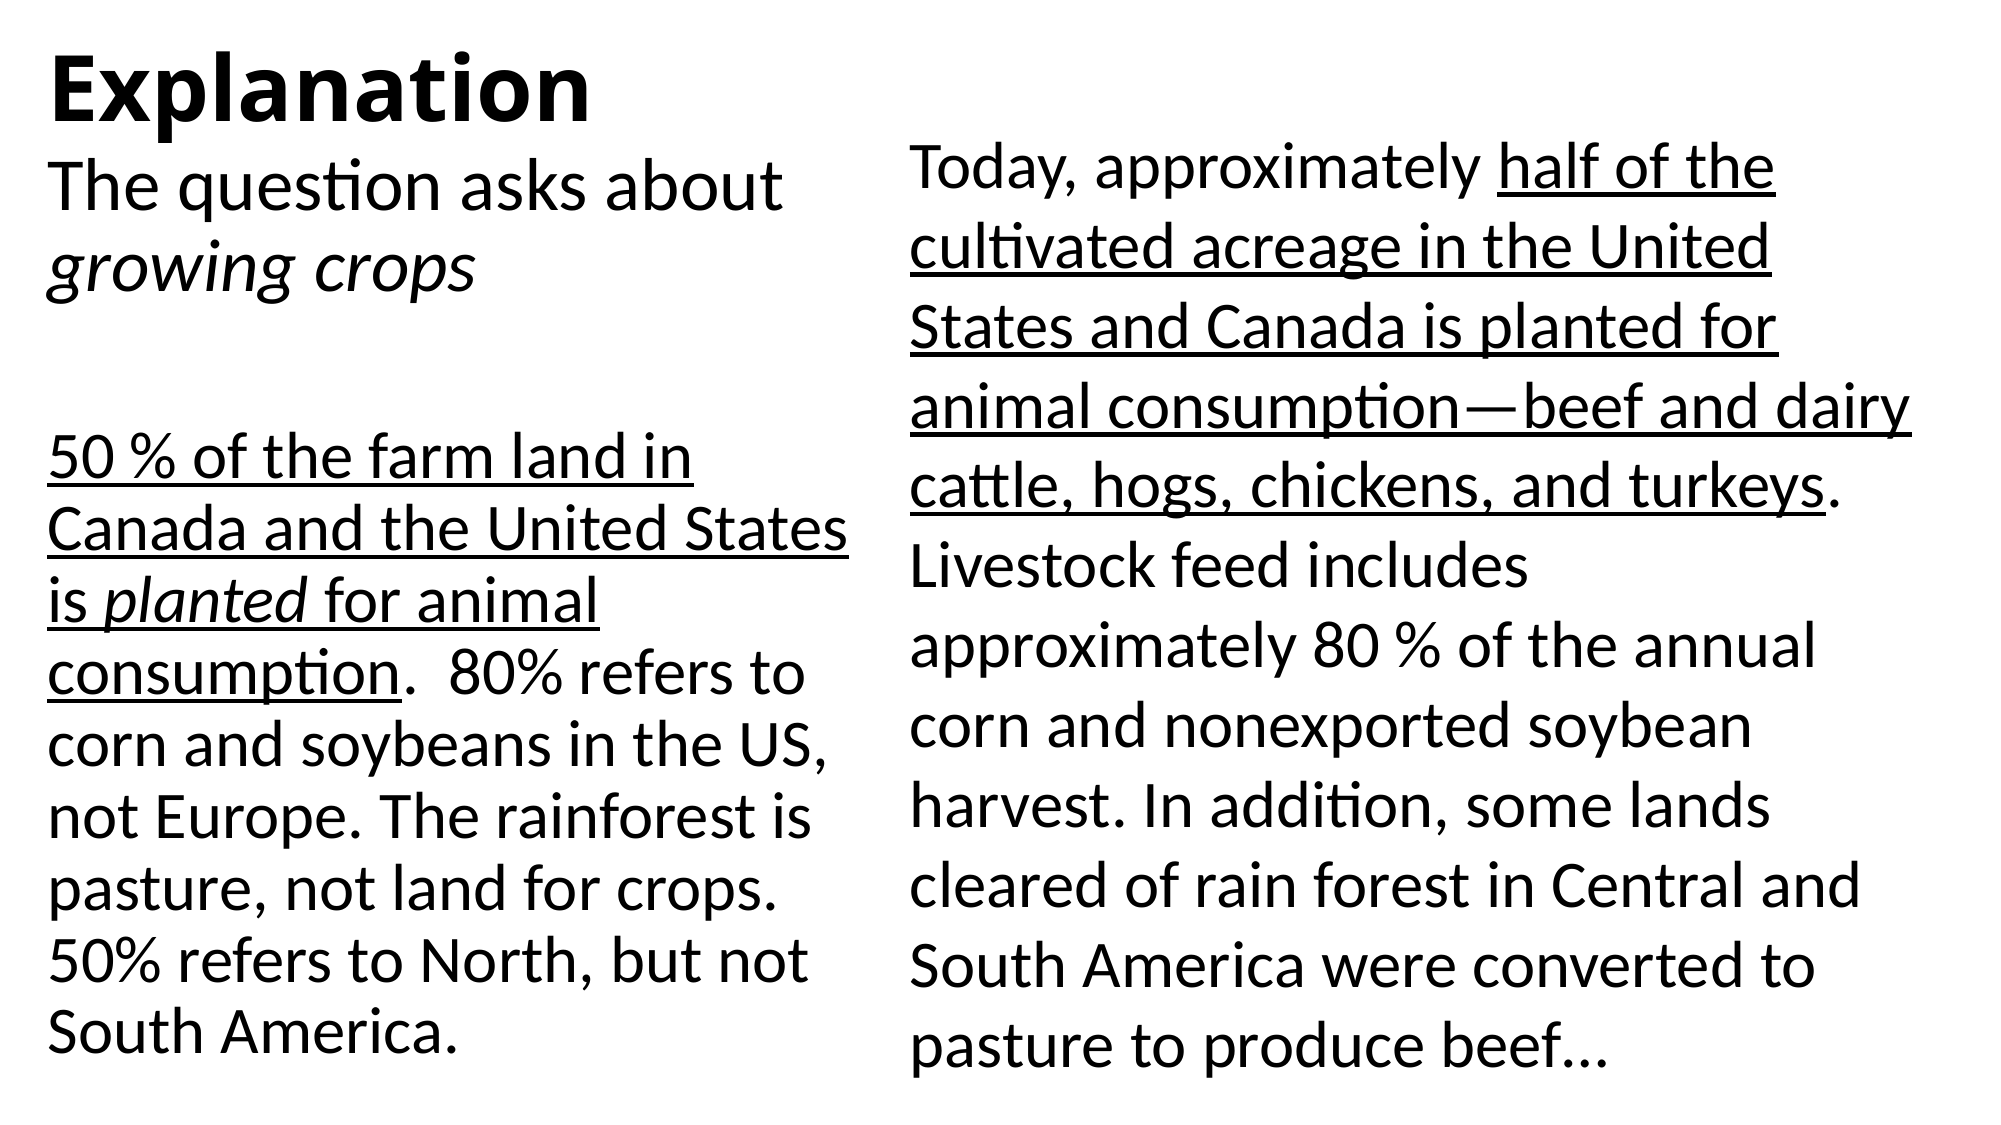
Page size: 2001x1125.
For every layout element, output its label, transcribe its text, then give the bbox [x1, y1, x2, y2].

title Explanation [32, 0, 1863, 231]
list The question asks about growing crops 50 % of the farm land in Canada and the United States is planted for animal consumption. 80% refers to corn and soybeans in the US, not Europe. The rainforest is pasture, not land for crops. 50% refers to North, but not South America. [32, 138, 883, 1062]
text_box [150, 227, 181, 289]
list Today, approximately half of the cultivated acreage in the United States and Canada is planted for animal consumption—beef and dairy cattle, hogs, chickens, and turkeys. Livestock feed includes approximately 80 % of the annual corn and nonexported soybean harvest. In addition, some lands cleared of rain forest in Central and South America were converted to pasture to produce beef… [894, 113, 1941, 1062]
